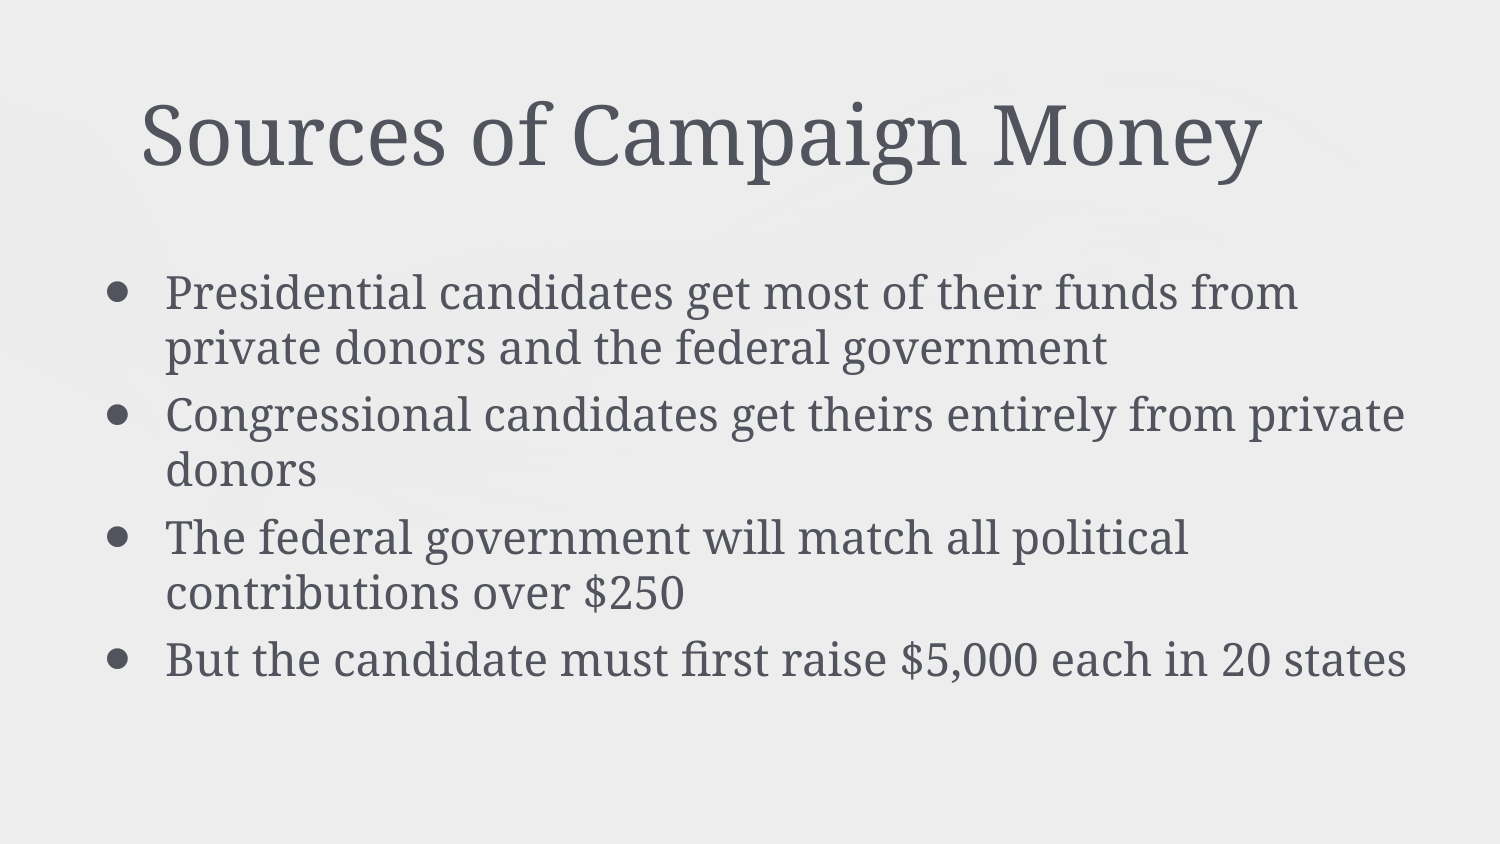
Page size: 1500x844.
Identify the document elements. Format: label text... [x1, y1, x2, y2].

list Presidential candidates get most of their funds from private donors and the federal government Congressional candidates get theirs entirely from private donors The federal government will match all political contributions over $250 But the candidate must first raise $5,000 each in 20 states [75, 248, 1425, 844]
title Sources of Campaign Money [75, 25, 1425, 197]
